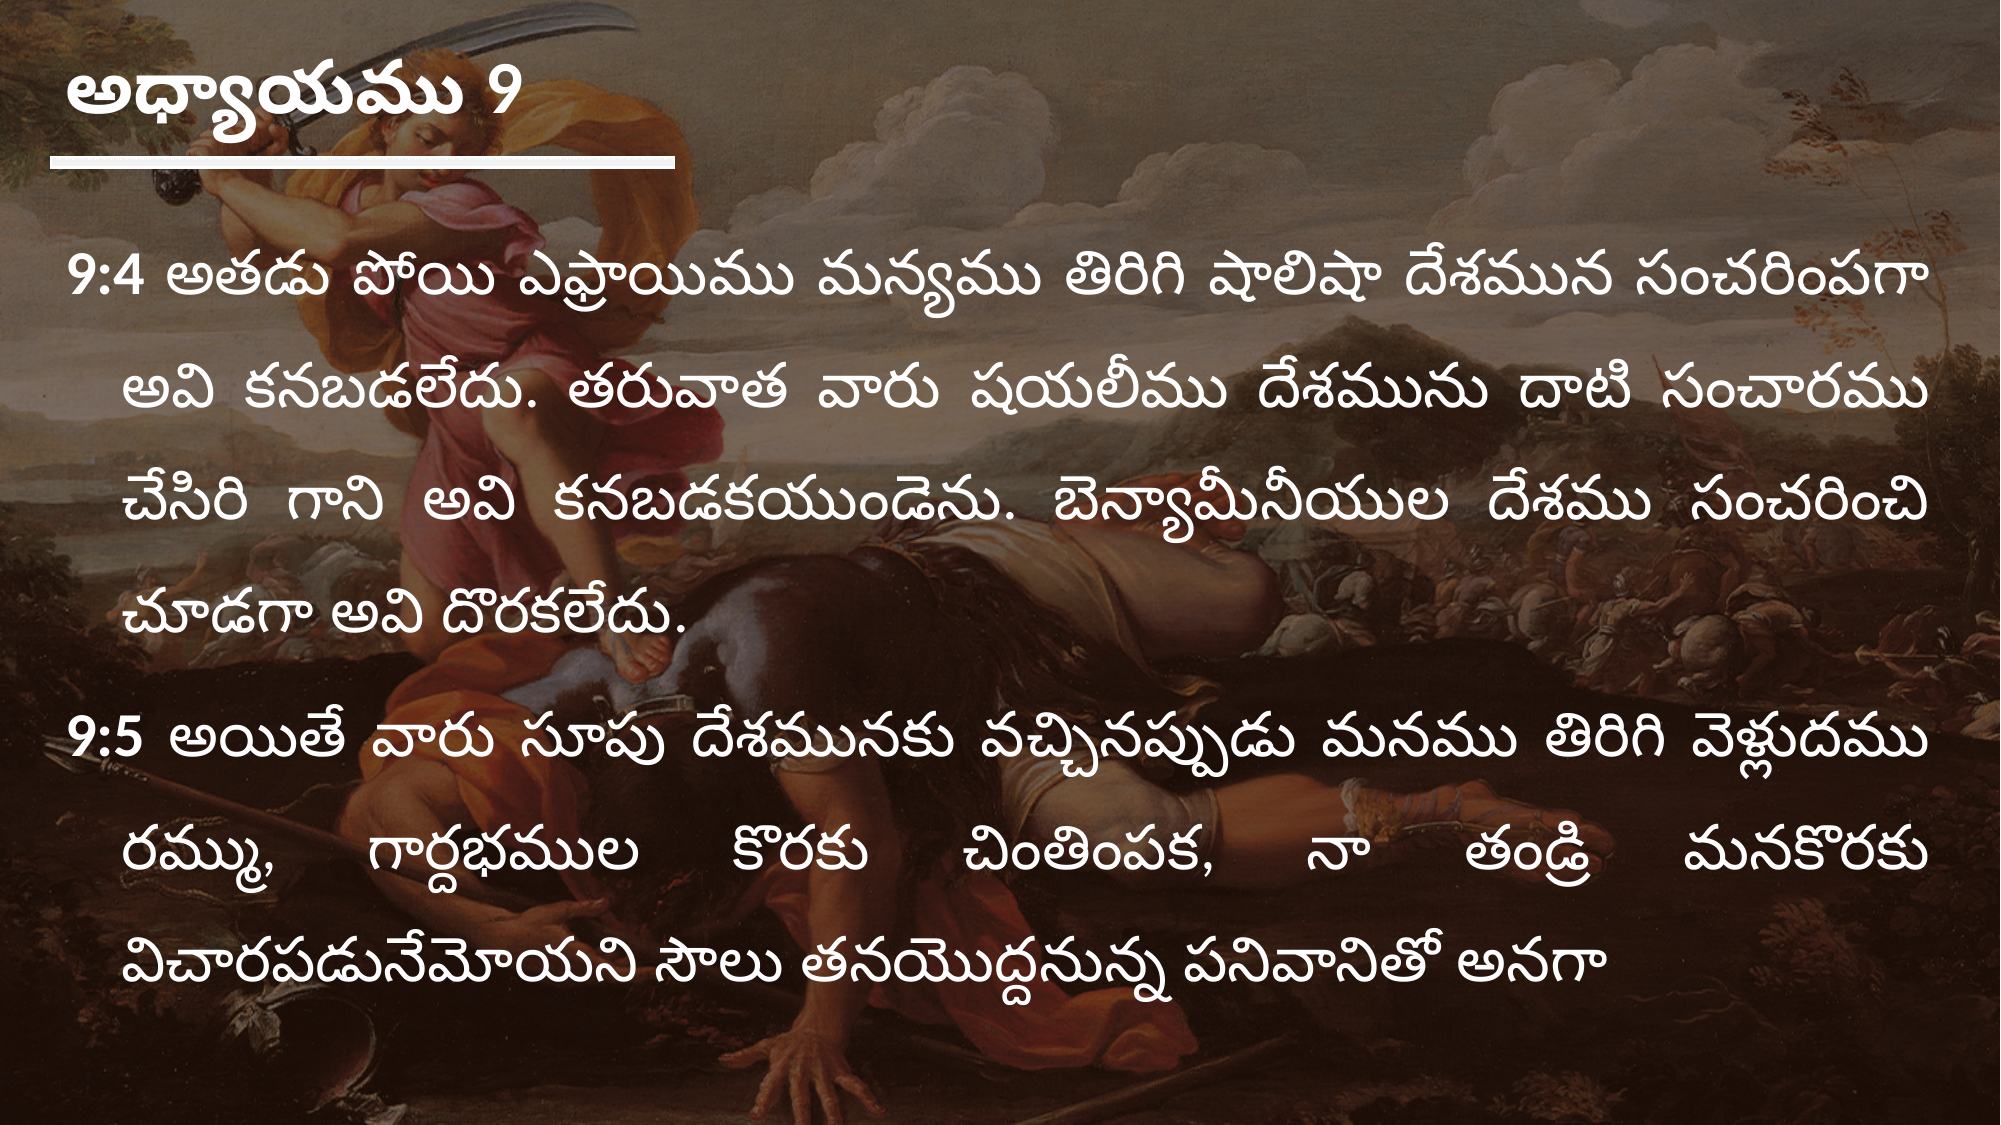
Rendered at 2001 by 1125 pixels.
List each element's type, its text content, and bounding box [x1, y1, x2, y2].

list 9:4 అతడు పోయి ఎఫ్రాయిము మన్యము తిరిగి షాలిషా దేశమున సంచరింపగా అవి కనబడలేదు. తరువాత వారు షయలీము దేశమును దాటి సంచారము చేసిరి గాని అవి కనబడకయుండెను. బెన్యామీనీయుల దేశము సంచరించి చూడగా అవి దొరకలేదు. 9:5 అయితే వారు సూపు దేశమునకు వచ్చినప్పుడు మనము తిరిగి వెళ్లుదము రమ్ము, గార్దభముల కొరకు చింతింపక, నా తండ్రి మనకొరకు విచారపడునేమోయని సౌలు తనయొద్దనున్న పనివానితో అనగా [50, 187, 1946, 1063]
title అధ్యాయము 9 [50, 0, 1925, 167]
picture [0, 0, 2000, 1125]
